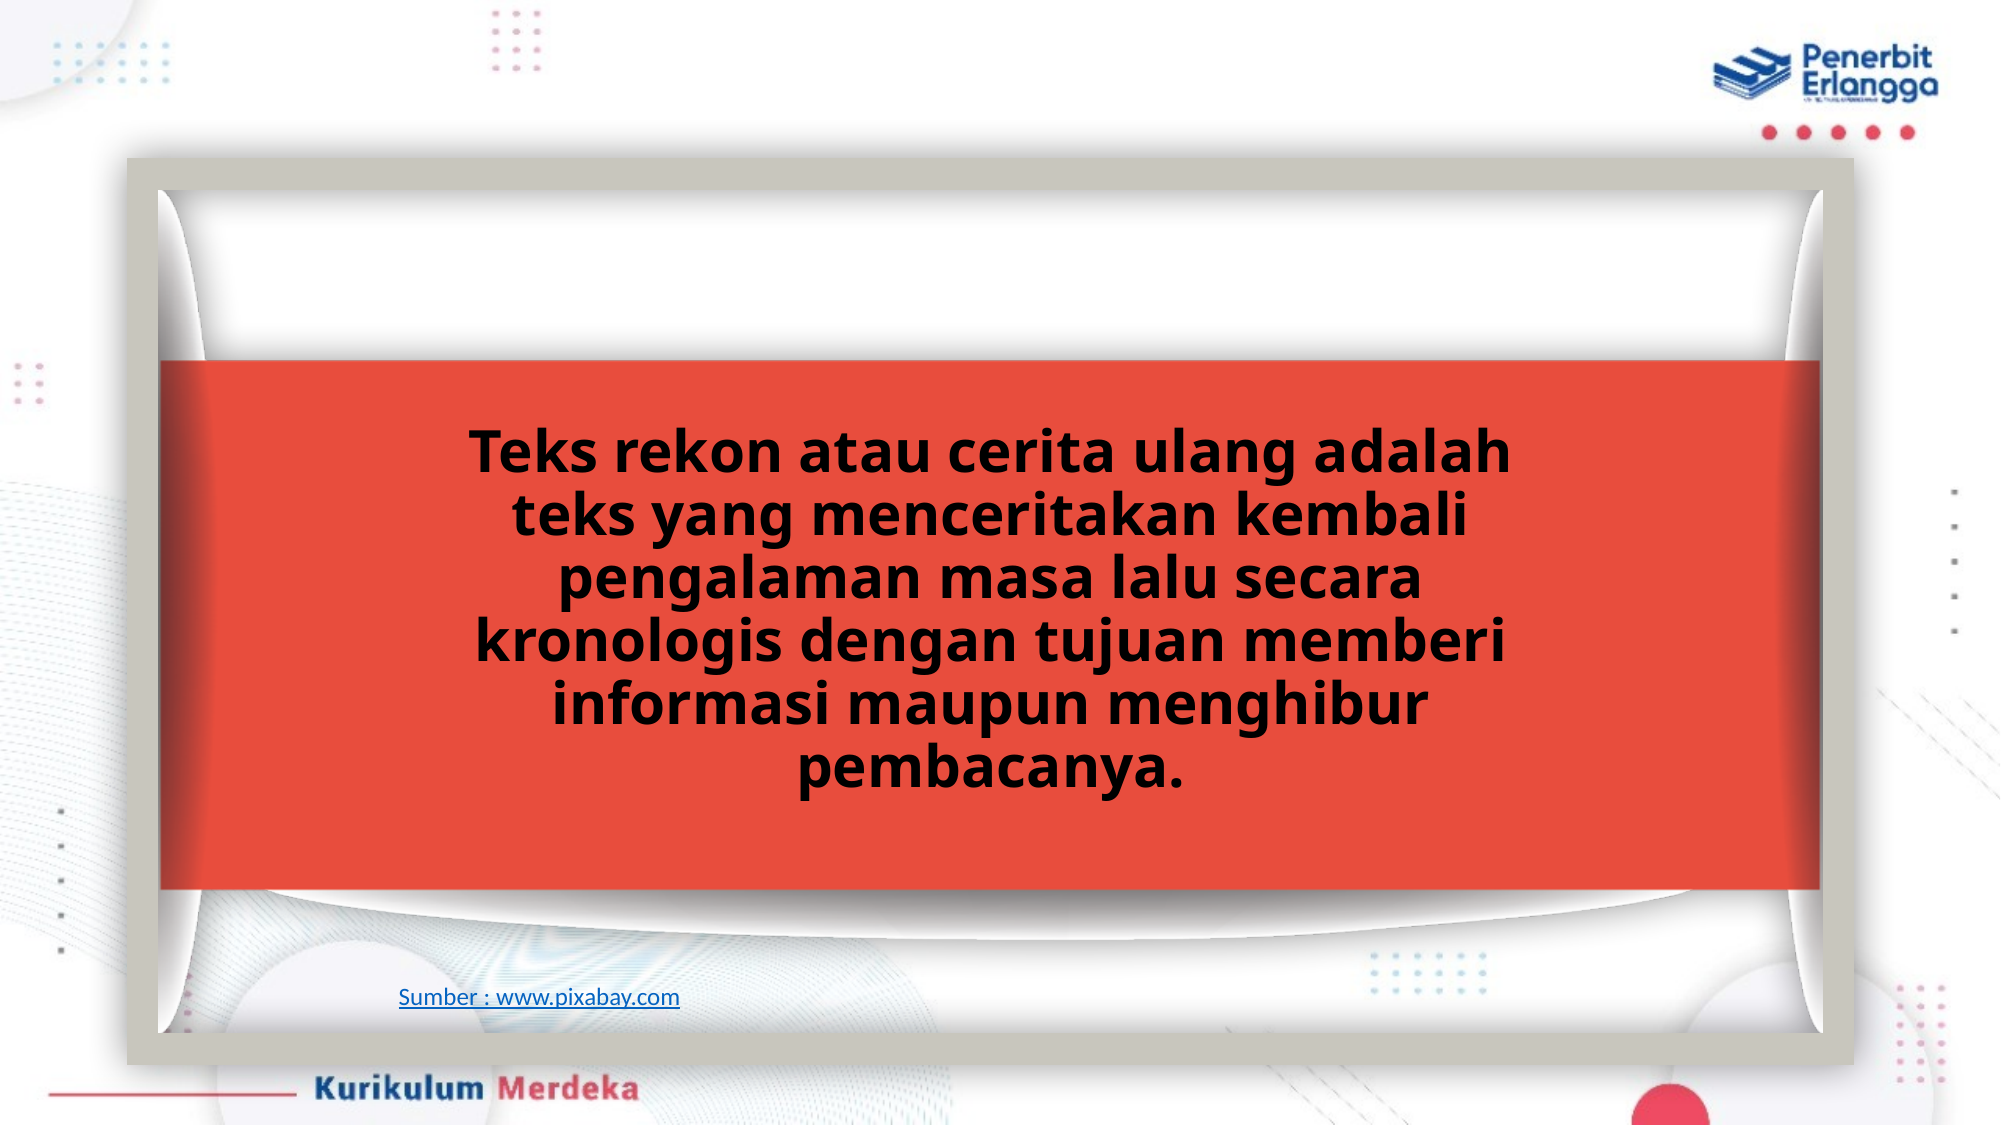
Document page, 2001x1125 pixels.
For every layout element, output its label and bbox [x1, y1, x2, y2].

picture [0, 0, 2001, 1125]
list [158, 189, 1824, 1034]
